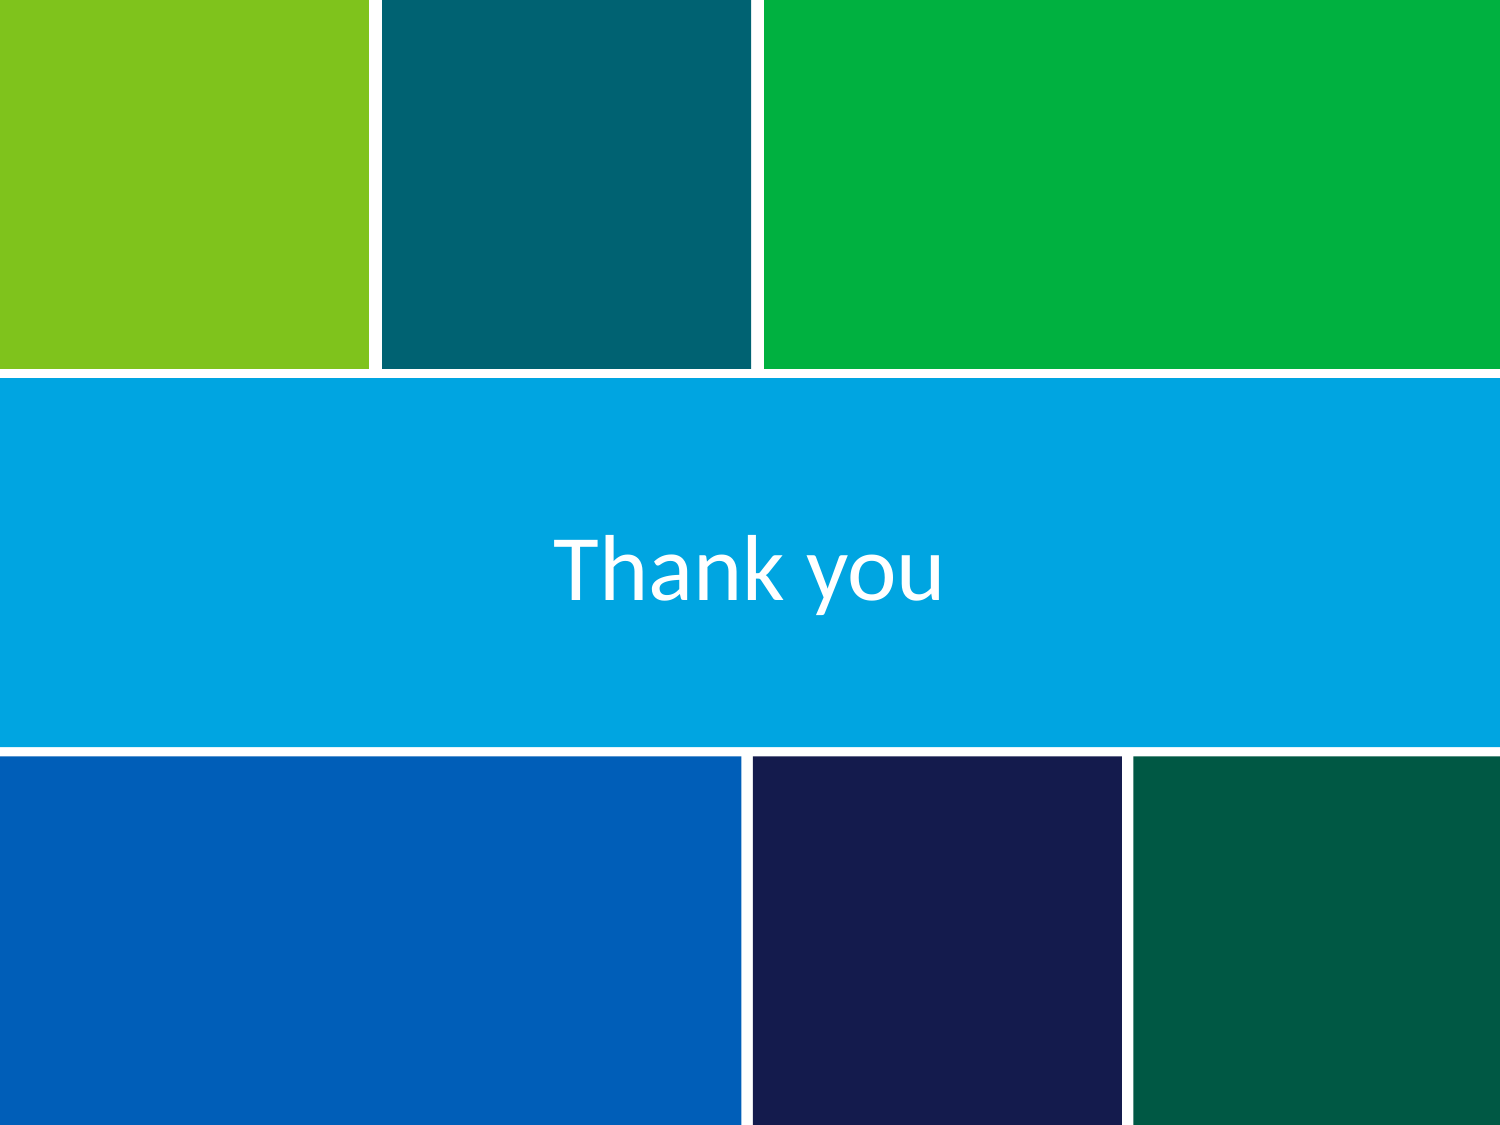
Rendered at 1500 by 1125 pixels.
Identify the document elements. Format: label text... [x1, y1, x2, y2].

title Thank you [100, 474, 1400, 652]
